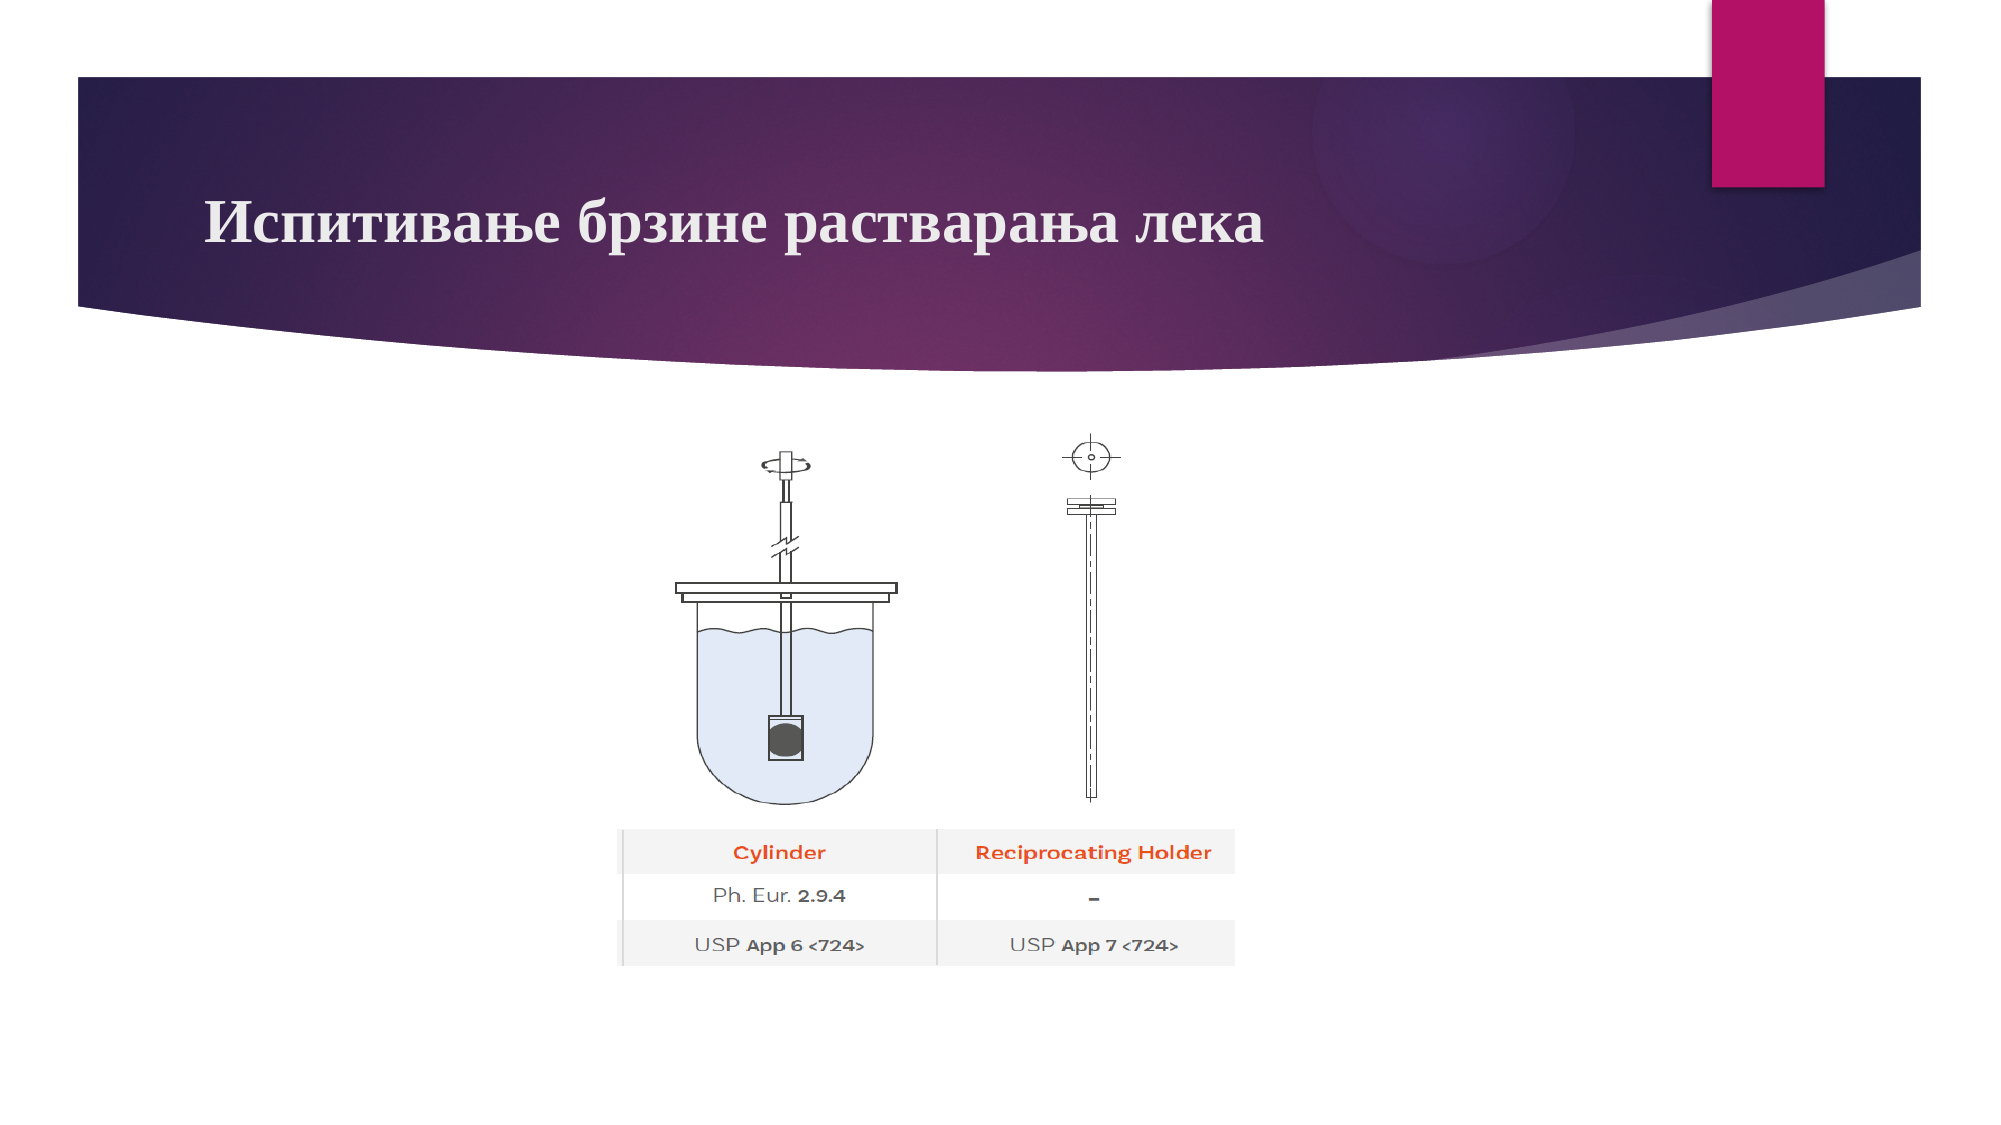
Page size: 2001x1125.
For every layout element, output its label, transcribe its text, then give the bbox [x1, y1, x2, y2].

title Испитивање брзине растварања лека [189, 159, 1627, 276]
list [616, 406, 1236, 969]
